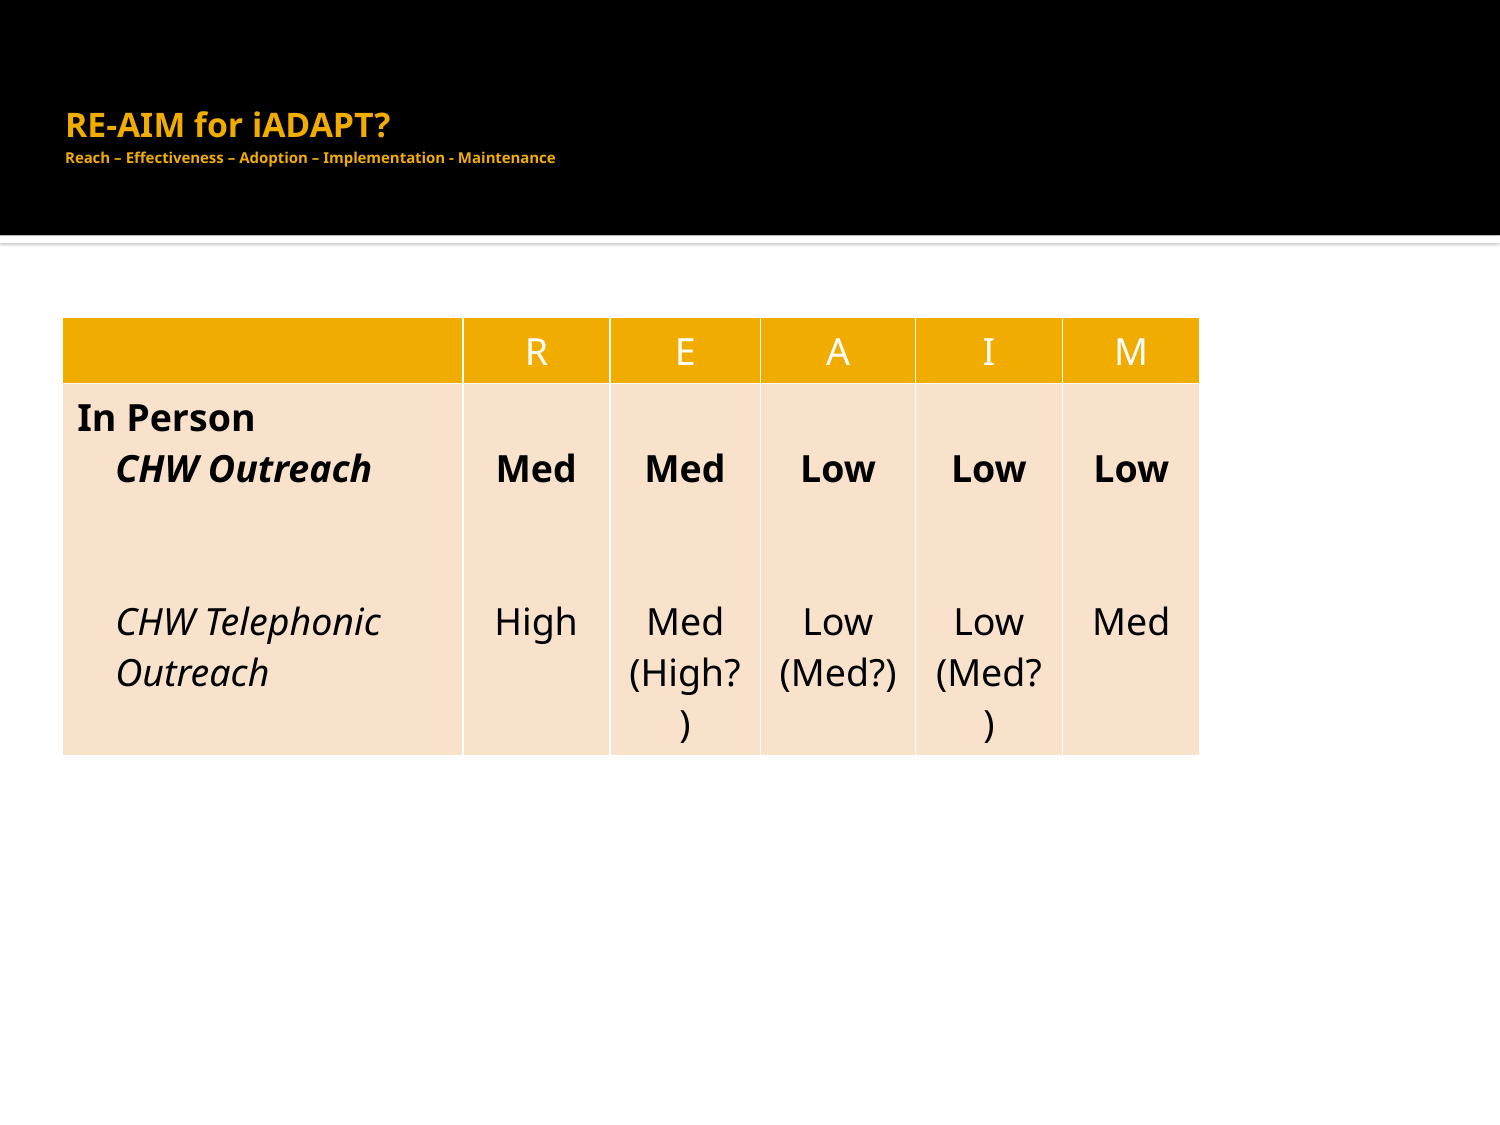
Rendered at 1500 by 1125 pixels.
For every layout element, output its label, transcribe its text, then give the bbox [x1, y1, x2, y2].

table_header I [916, 318, 1062, 383]
title RE-AIM for iADAPT? Reach – Effectiveness – Adoption – Implementation - Maintenance [50, 94, 1400, 225]
table_header E [611, 318, 760, 383]
table_header A [761, 318, 915, 383]
table_cell Low Low (Med?) [916, 384, 1062, 755]
table_cell Med High [464, 384, 609, 755]
table_header R [464, 318, 609, 383]
table_header M [1063, 318, 1199, 383]
table_cell Low Low (Med?) [761, 384, 915, 755]
table_cell Med Med (High?) [611, 384, 760, 755]
table_cell Low Med [1063, 384, 1199, 755]
table_cell In Person CHW Outreach CHW Telephonic Outreach [63, 384, 462, 755]
table_header [63, 318, 462, 383]
